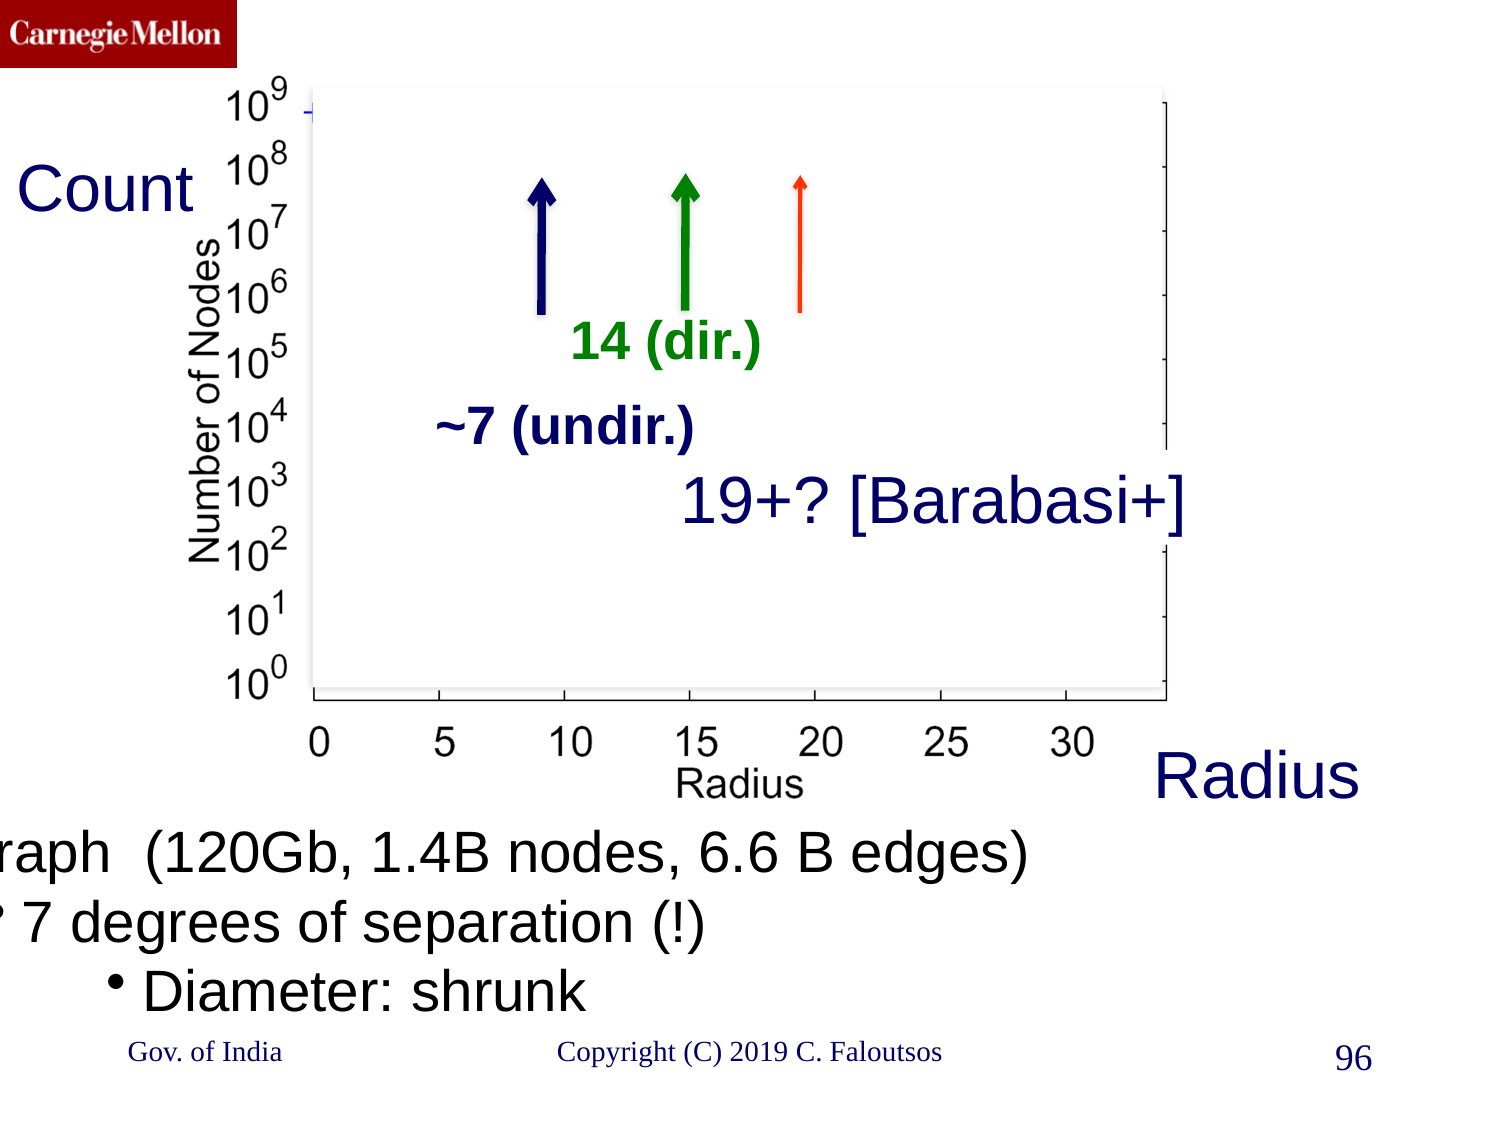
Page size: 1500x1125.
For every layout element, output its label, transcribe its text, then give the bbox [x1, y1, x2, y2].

picture [0, 0, 237, 68]
slide_number Gov. of India [112, 1024, 426, 1101]
footer Copyright (C) 2019 C. Faloutsos [512, 1024, 988, 1101]
slide_number 96 [1074, 1024, 1388, 1101]
text_box Radius [1138, 724, 1376, 820]
text_box 19+? [Barabasi+] [1172, 449, 1203, 545]
picture [187, 74, 1168, 801]
text_box Count [1, 137, 182, 233]
text_box YahooWeb graph (120Gb, 1.4B nodes, 6.6 B edges) 7 degrees of separation (!) Diameter: shrunk [78, 849, 616, 988]
